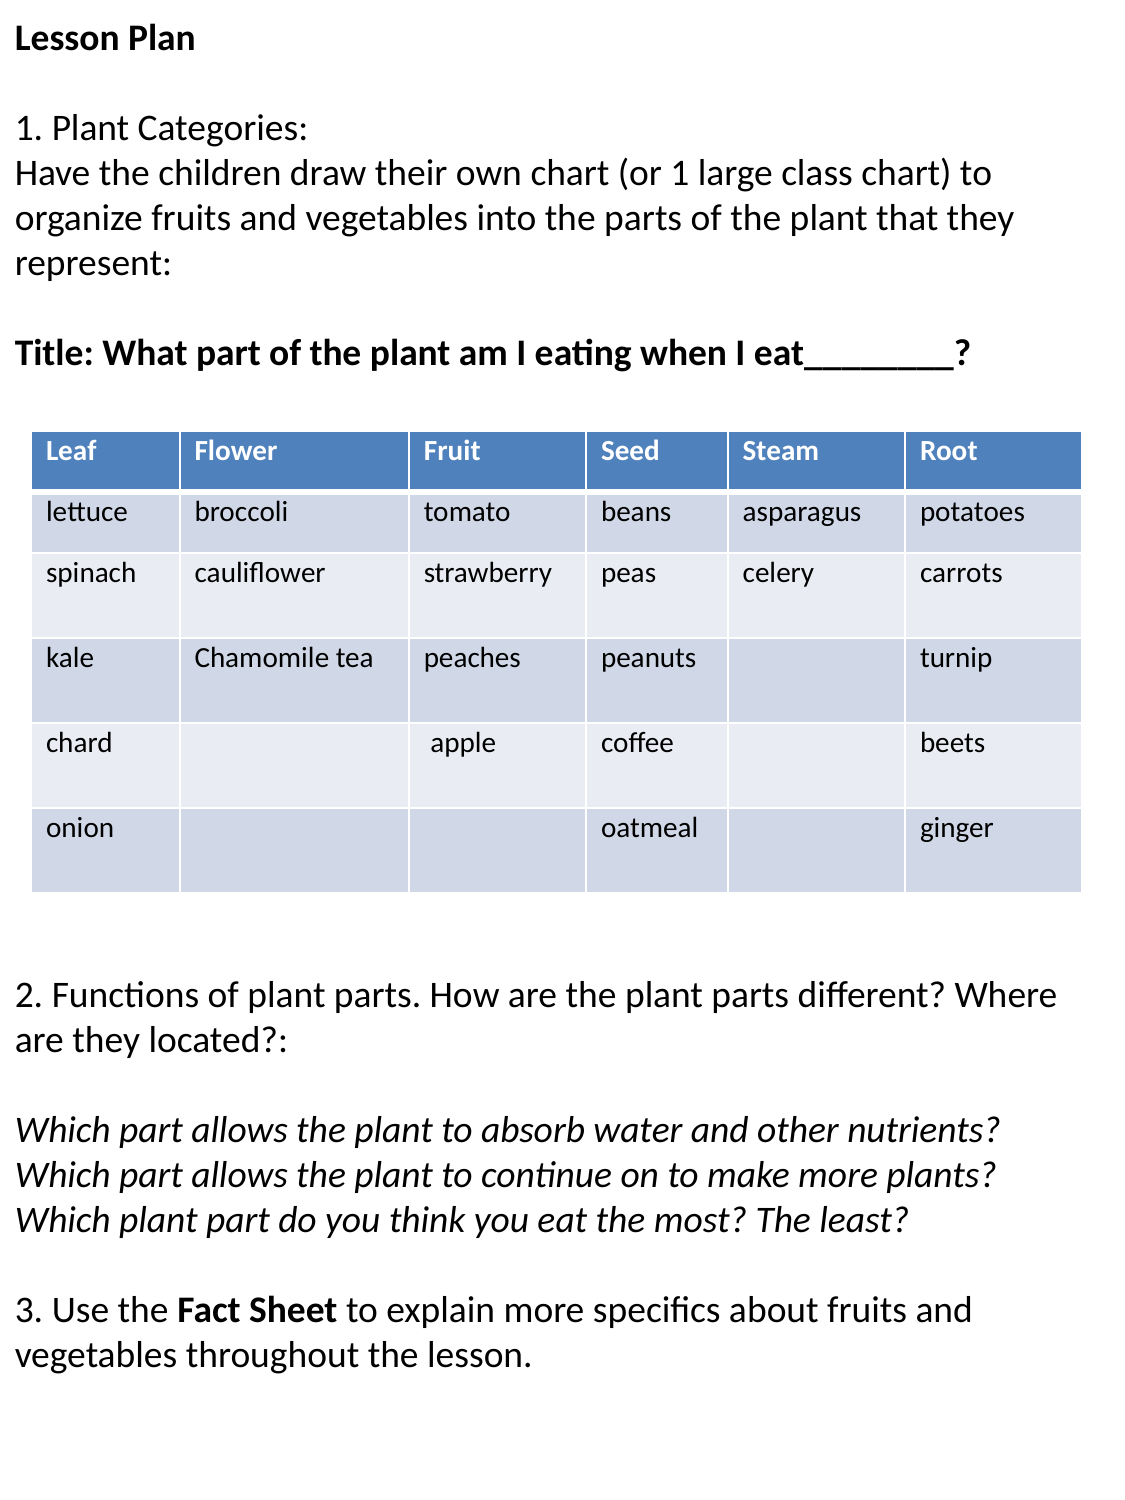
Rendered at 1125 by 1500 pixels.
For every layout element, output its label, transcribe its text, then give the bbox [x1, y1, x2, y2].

table_cell beans [587, 495, 727, 552]
table_cell cauliflower [181, 554, 408, 637]
table_header Steam [729, 432, 904, 489]
table_cell apple [410, 724, 585, 807]
table_header Fruit [410, 432, 585, 489]
table_header Flower [181, 432, 408, 489]
table_cell kale [32, 639, 179, 722]
table_cell [729, 809, 904, 892]
table_cell peaches [410, 639, 585, 722]
table_cell chard [32, 724, 179, 807]
table_cell [729, 639, 904, 722]
table_cell [729, 724, 904, 807]
table_cell tomato [410, 495, 585, 552]
table_cell oatmeal [587, 809, 727, 892]
table_header Root [906, 432, 1081, 489]
table_cell onion [32, 809, 179, 892]
text_box 2. Functions of plant parts. How are the plant parts different? Where are they located?: Which part allows the plant to absorb water and other nutrients? Which part allows the plant to continue on to make more plants? Which plant part do you think you eat the most? The least? 3. Use the Fact Sheet to explain more specifics about fruits and vegetables throughout the lesson. [0, 962, 1106, 1383]
table_cell peanuts [587, 639, 727, 722]
table_cell [181, 809, 408, 892]
table_cell coffee [587, 724, 727, 807]
table_cell [181, 724, 408, 807]
table_cell spinach [32, 554, 179, 637]
table_cell broccoli [181, 495, 408, 552]
table_cell Chamomile tea [181, 639, 408, 722]
table_cell ginger [906, 809, 1081, 892]
table_cell peas [587, 554, 727, 637]
table_cell strawberry [410, 554, 585, 637]
table_cell beets [906, 724, 1081, 807]
table_header Seed [587, 432, 727, 489]
table_header Leaf [32, 432, 179, 489]
table_cell potatoes [906, 495, 1081, 552]
table_cell asparagus [729, 495, 904, 552]
table_cell lettuce [32, 495, 179, 552]
table_cell celery [729, 554, 904, 637]
table_cell turnip [906, 639, 1081, 722]
table_cell [410, 809, 585, 892]
table_cell carrots [906, 554, 1081, 637]
text_box Lesson Plan 1. Plant Categories: Have the children draw their own chart (or 1 large class chart) to organize fruits and vegetables into the parts of the plant that they represent: Title: What part of the plant am I eating when I eat________? [0, 5, 1125, 381]
